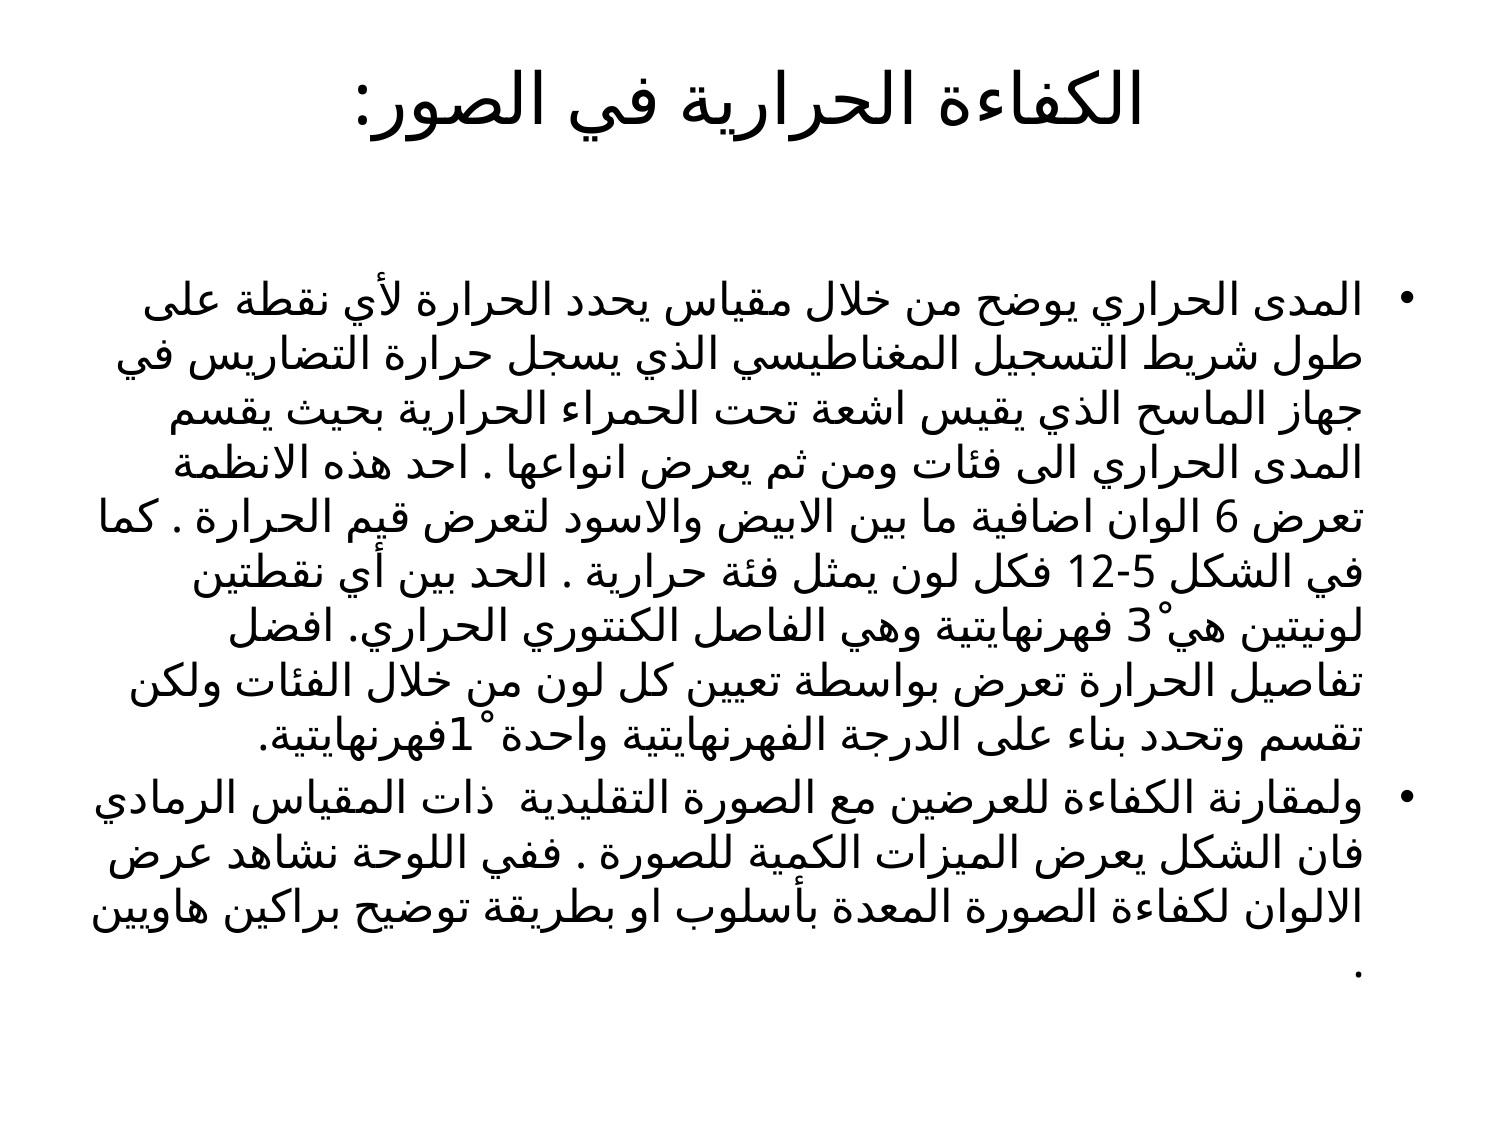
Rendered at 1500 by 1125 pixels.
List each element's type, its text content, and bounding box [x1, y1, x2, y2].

list المدى الحراري يوضح من خلال مقياس يحدد الحرارة لأي نقطة على طول شريط التسجيل المغناطيسي الذي يسجل حرارة التضاريس في جهاز الماسح الذي يقيس اشعة تحت الحمراء الحرارية بحيث يقسم المدى الحراري الى فئات ومن ثم يعرض انواعها . احد هذه الانظمة تعرض 6 الوان اضافية ما بين الابيض والاسود لتعرض قيم الحرارة . كما في الشكل 5-12 فكل لون يمثل فئة حرارية . الحد بين أي نقطتين لونيتين هي 3ْ فهرنهايتية وهي الفاصل الكنتوري الحراري. افضل تفاصيل الحرارة تعرض بواسطة تعيين كل لون من خلال الفئات ولكن تقسم وتحدد بناء على الدرجة الفهرنهايتية واحدة 1ْفهرنهايتية. ولمقارنة الكفاءة للعرضين مع الصورة التقليدية ذات المقياس الرمادي فان الشكل يعرض الميزات الكمية للصورة . ففي اللوحة نشاهد عرض الالوان لكفاءة الصورة المعدة بأسلوب او بطريقة توضيح براكين هاويين . [75, 262, 1425, 1005]
title الكفاءة الحرارية في الصور: [75, 45, 1425, 233]
